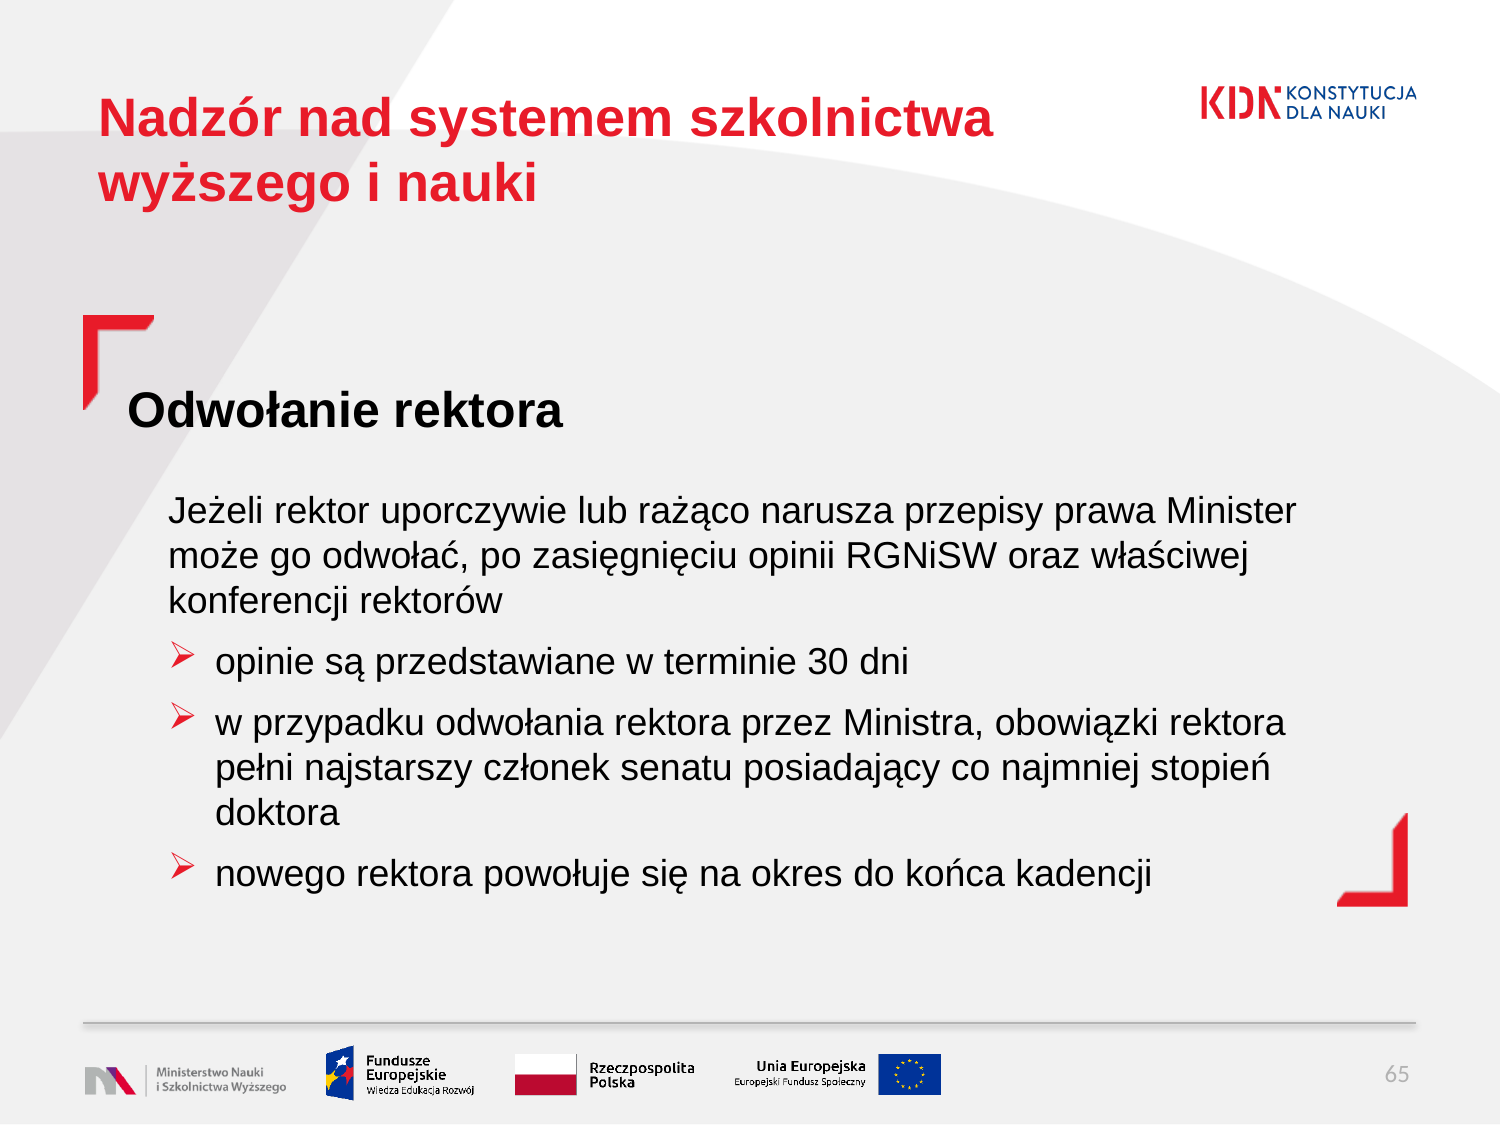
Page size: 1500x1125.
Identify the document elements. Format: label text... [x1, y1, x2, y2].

slide_number 65 [1074, 1042, 1425, 1103]
picture [0, 0, 1500, 1125]
text_box [95, 328, 1075, 916]
title Nadzór nad systemem szkolnictwa wyższego i nauki [83, 74, 1170, 143]
list Jeżeli rektor uporczywie lub rażąco narusza przepisy prawa Minister może go odwołać, po zasięgnięciu opinii RGNiSW oraz właściwej konferencji rektorów opinie są przedstawiane w terminie 30 dni w przypadku odwołania rektora przez Ministra, obowiązki rektora pełni najstarszy członek senatu posiadający co najmniej stopień doktora nowego rektora powołuje się na okres do końca kadencji [153, 478, 1341, 893]
text_box Odwołanie rektora [112, 370, 1234, 446]
